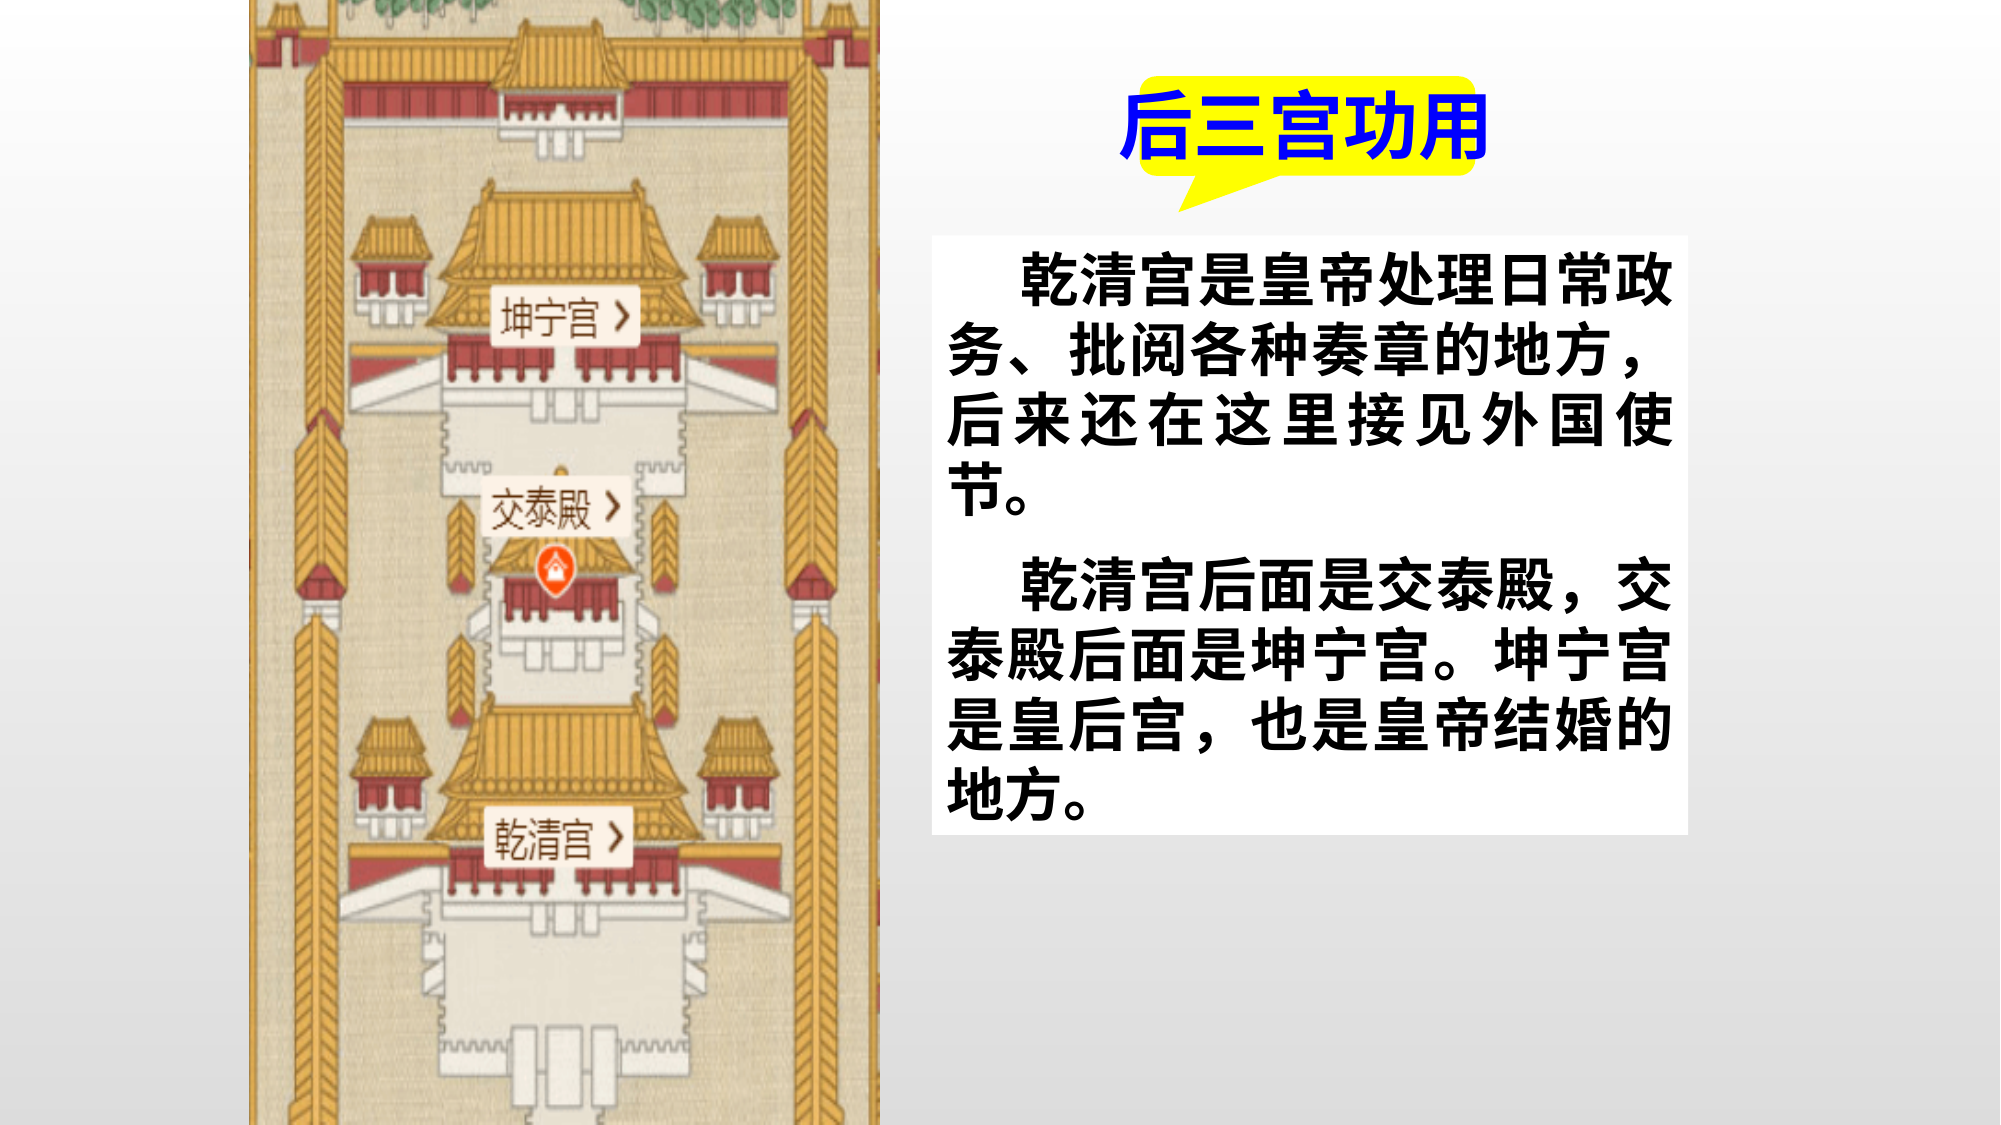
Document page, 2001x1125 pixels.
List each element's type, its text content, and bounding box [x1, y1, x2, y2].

picture [249, 0, 880, 1125]
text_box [1101, 71, 1512, 178]
text_box 乾清宫是皇帝处理日常政务、批阅各种奏章的地方，后来还在这里接见外国使节。 乾清宫后面是交泰殿，交泰殿后面是坤宁宫。坤宁宫是皇后宫，也是皇帝结婚的地方。 [931, 235, 1689, 835]
